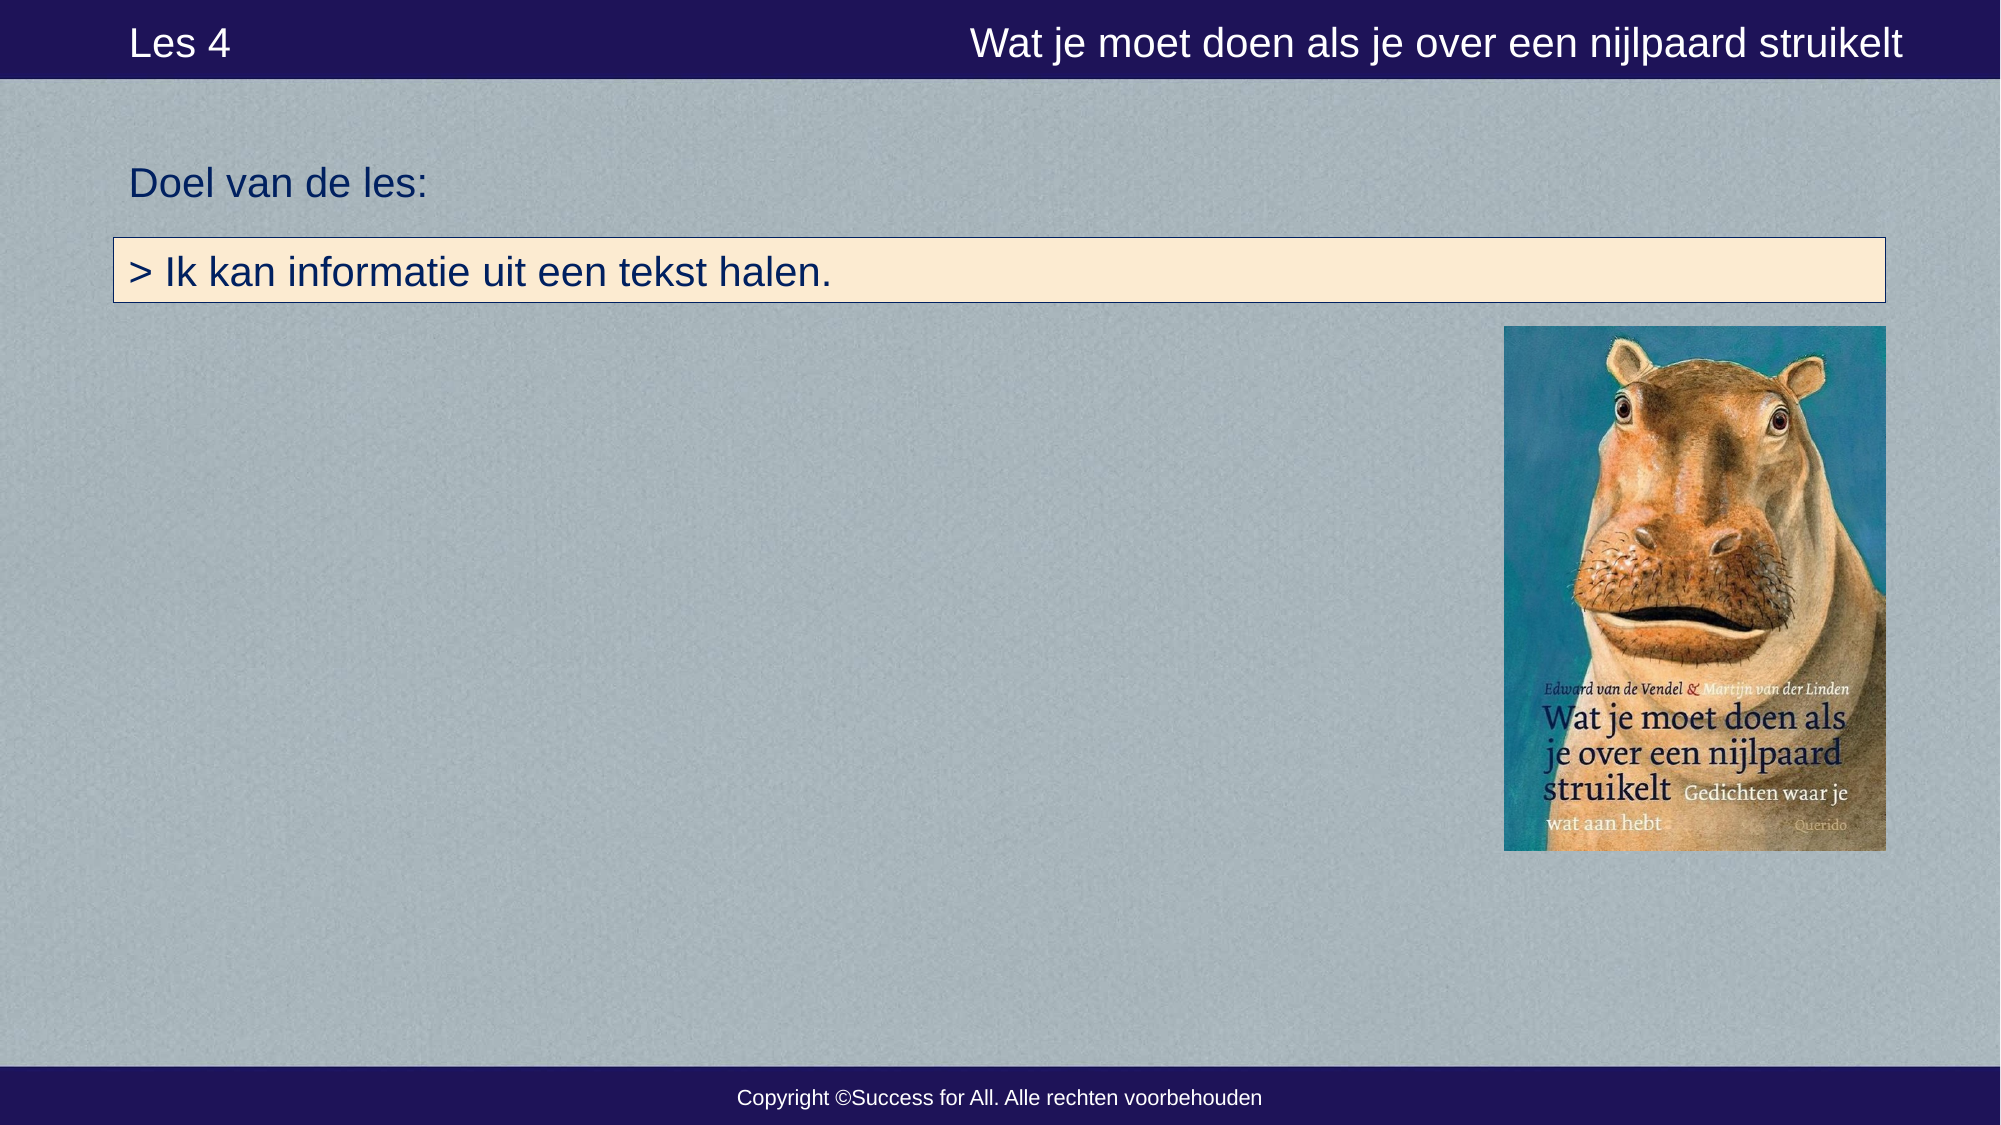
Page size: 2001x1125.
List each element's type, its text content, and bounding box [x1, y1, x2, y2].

text_box Wat je moet doen als je over een nijlpaard struikelt [955, 8, 1925, 73]
text_box Copyright ©Success for All. Alle rechten voorbehouden [0, 1076, 2000, 1125]
picture [0, 0, 2001, 1125]
text_box > Ik kan informatie uit een tekst halen. [113, 237, 1886, 303]
text_box Doel van de les: [113, 148, 1635, 214]
text_box Les 4 [114, 8, 354, 73]
